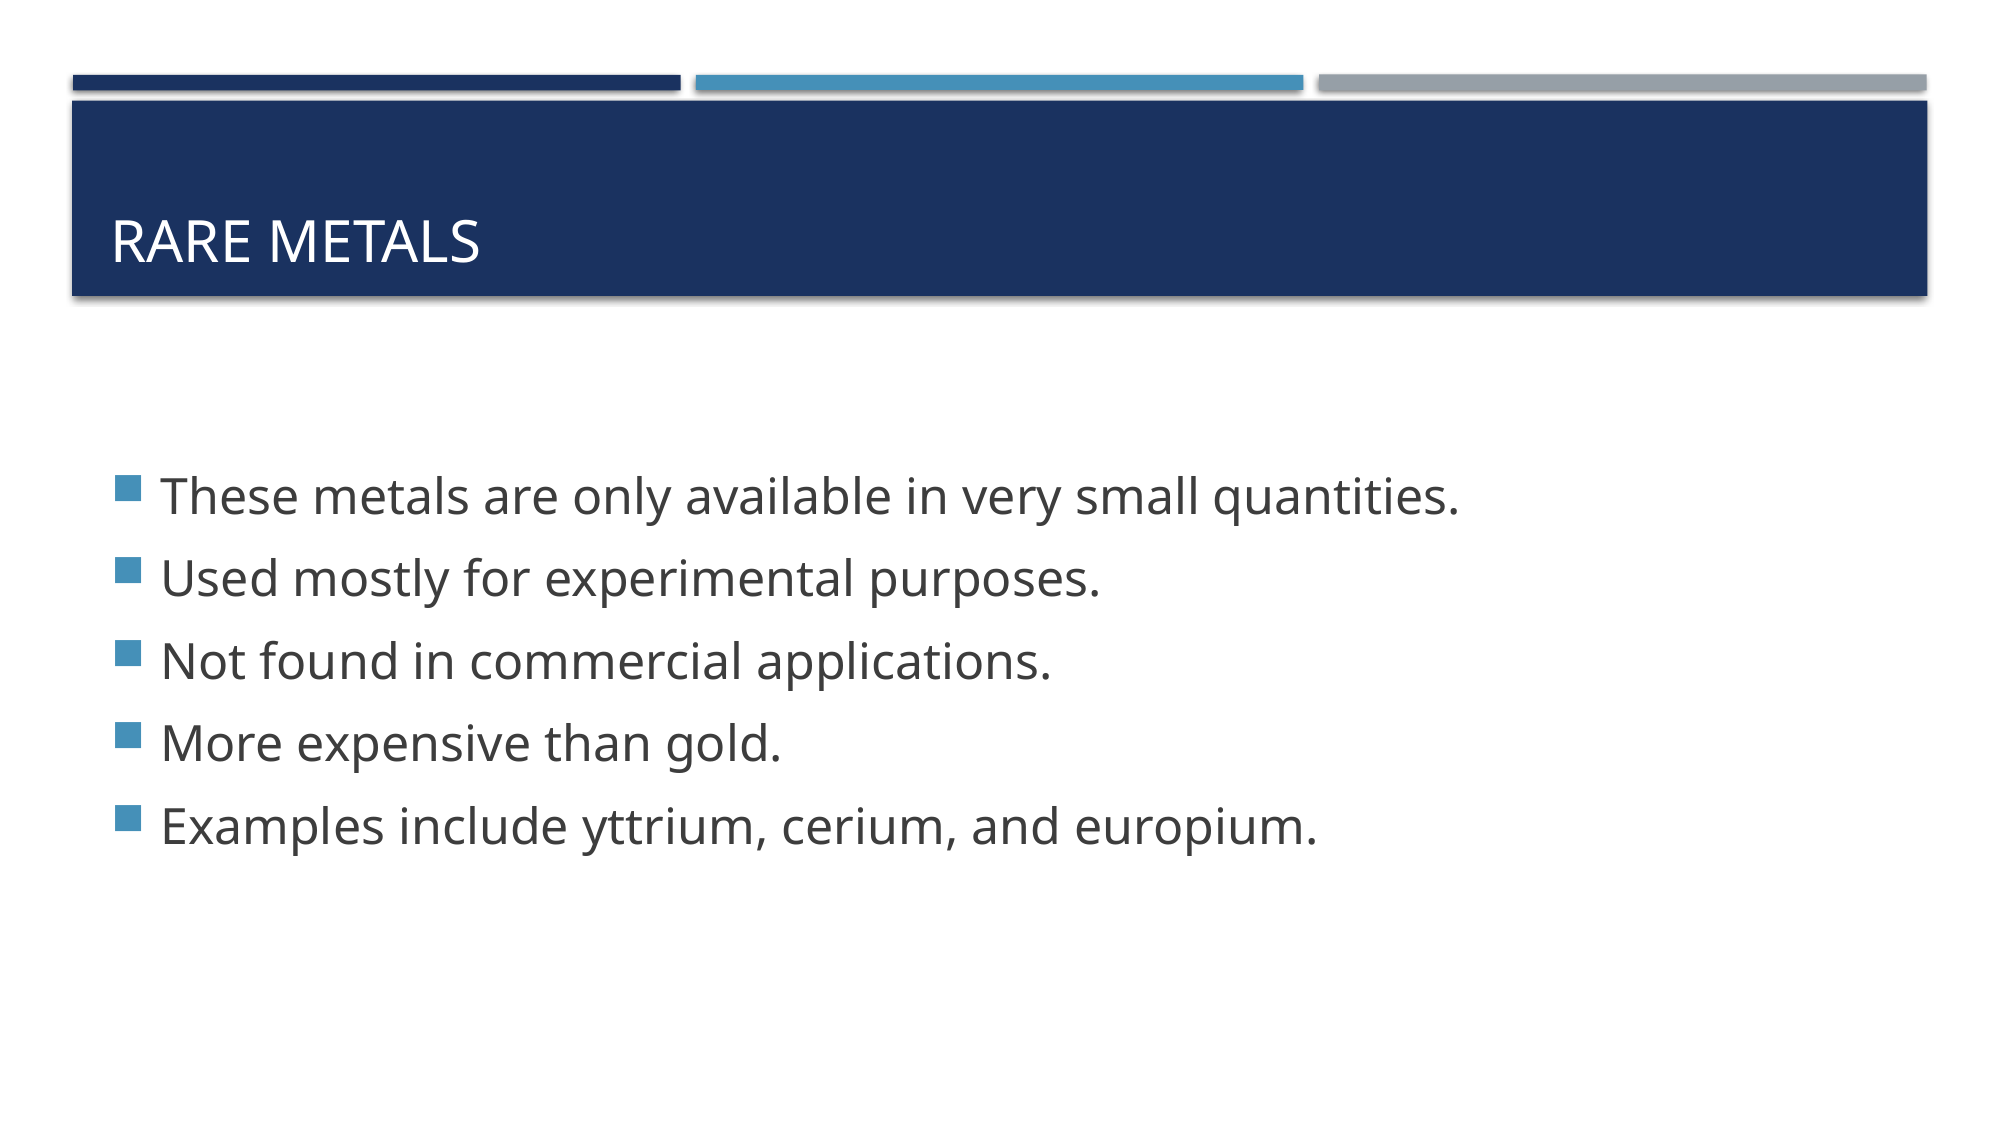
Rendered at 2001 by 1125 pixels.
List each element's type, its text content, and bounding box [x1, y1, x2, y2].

list These metals are only available in very small quantities. Used mostly for experimental purposes. Not found in commercial applications. More expensive than gold. Examples include yttrium, cerium, and europium. [95, 357, 1905, 962]
title Rare Metals [95, 115, 1905, 282]
